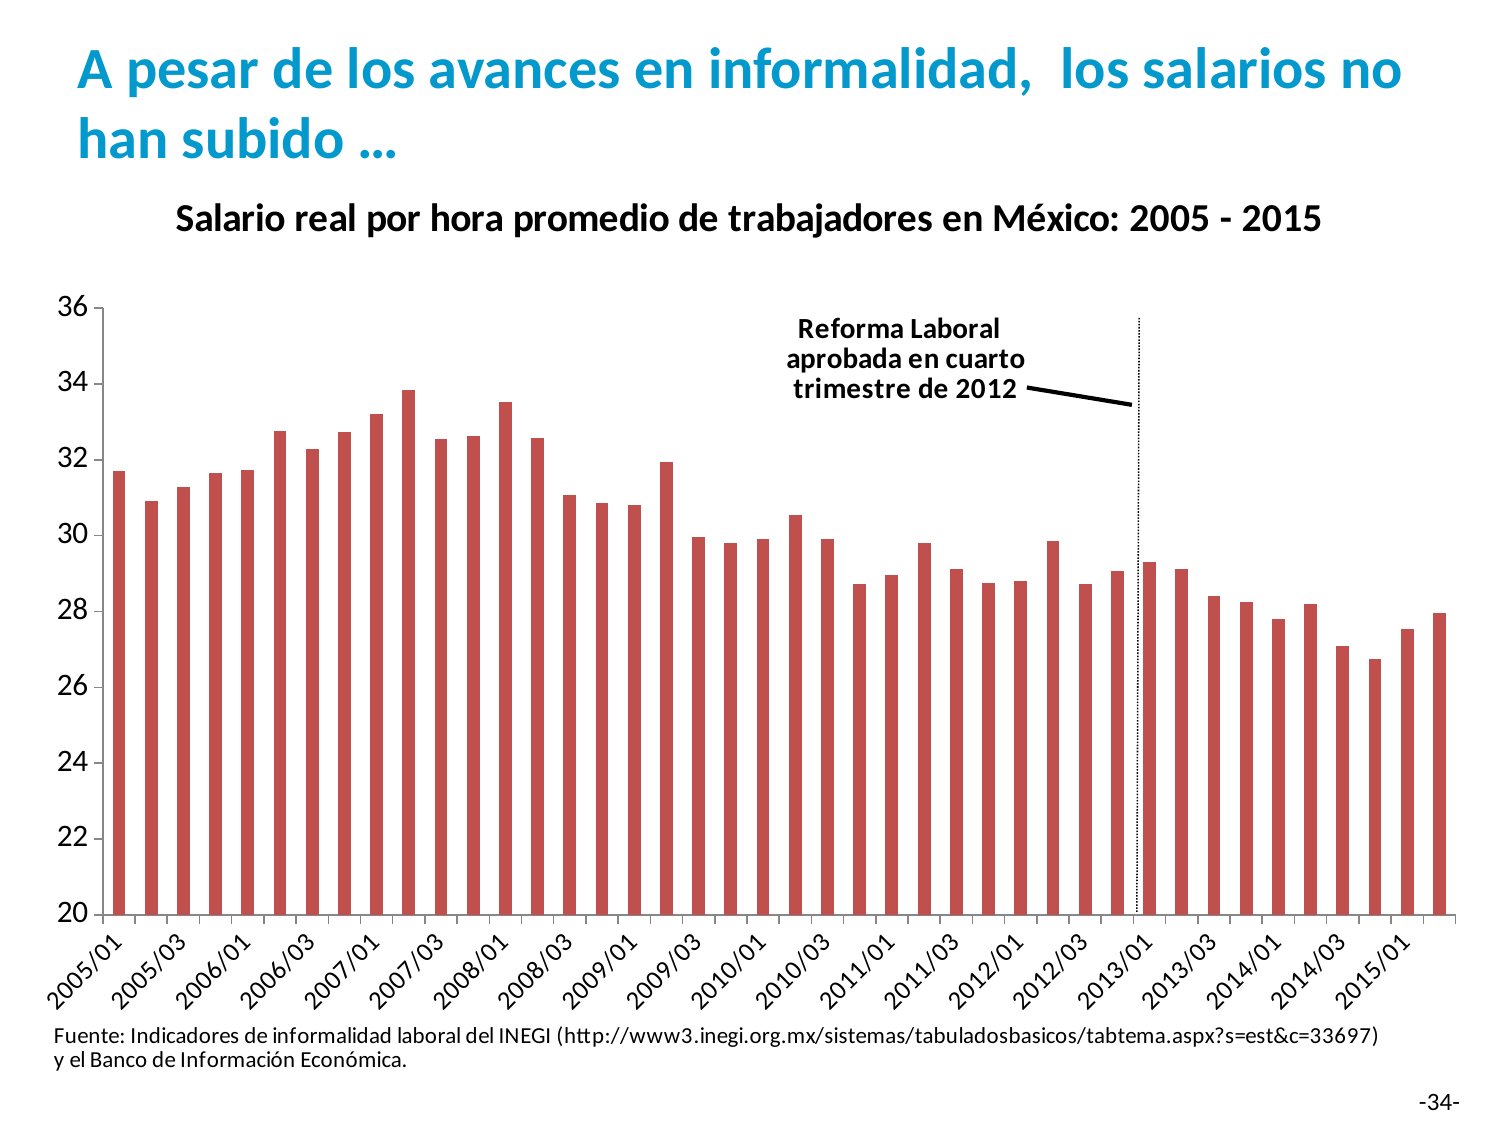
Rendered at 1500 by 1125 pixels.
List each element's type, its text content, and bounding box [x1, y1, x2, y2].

chart [38, 187, 1462, 1080]
title A pesar de los avances en informalidad, los salarios no han subido … [62, 50, 1419, 150]
slide_number -34- [1125, 1077, 1475, 1125]
